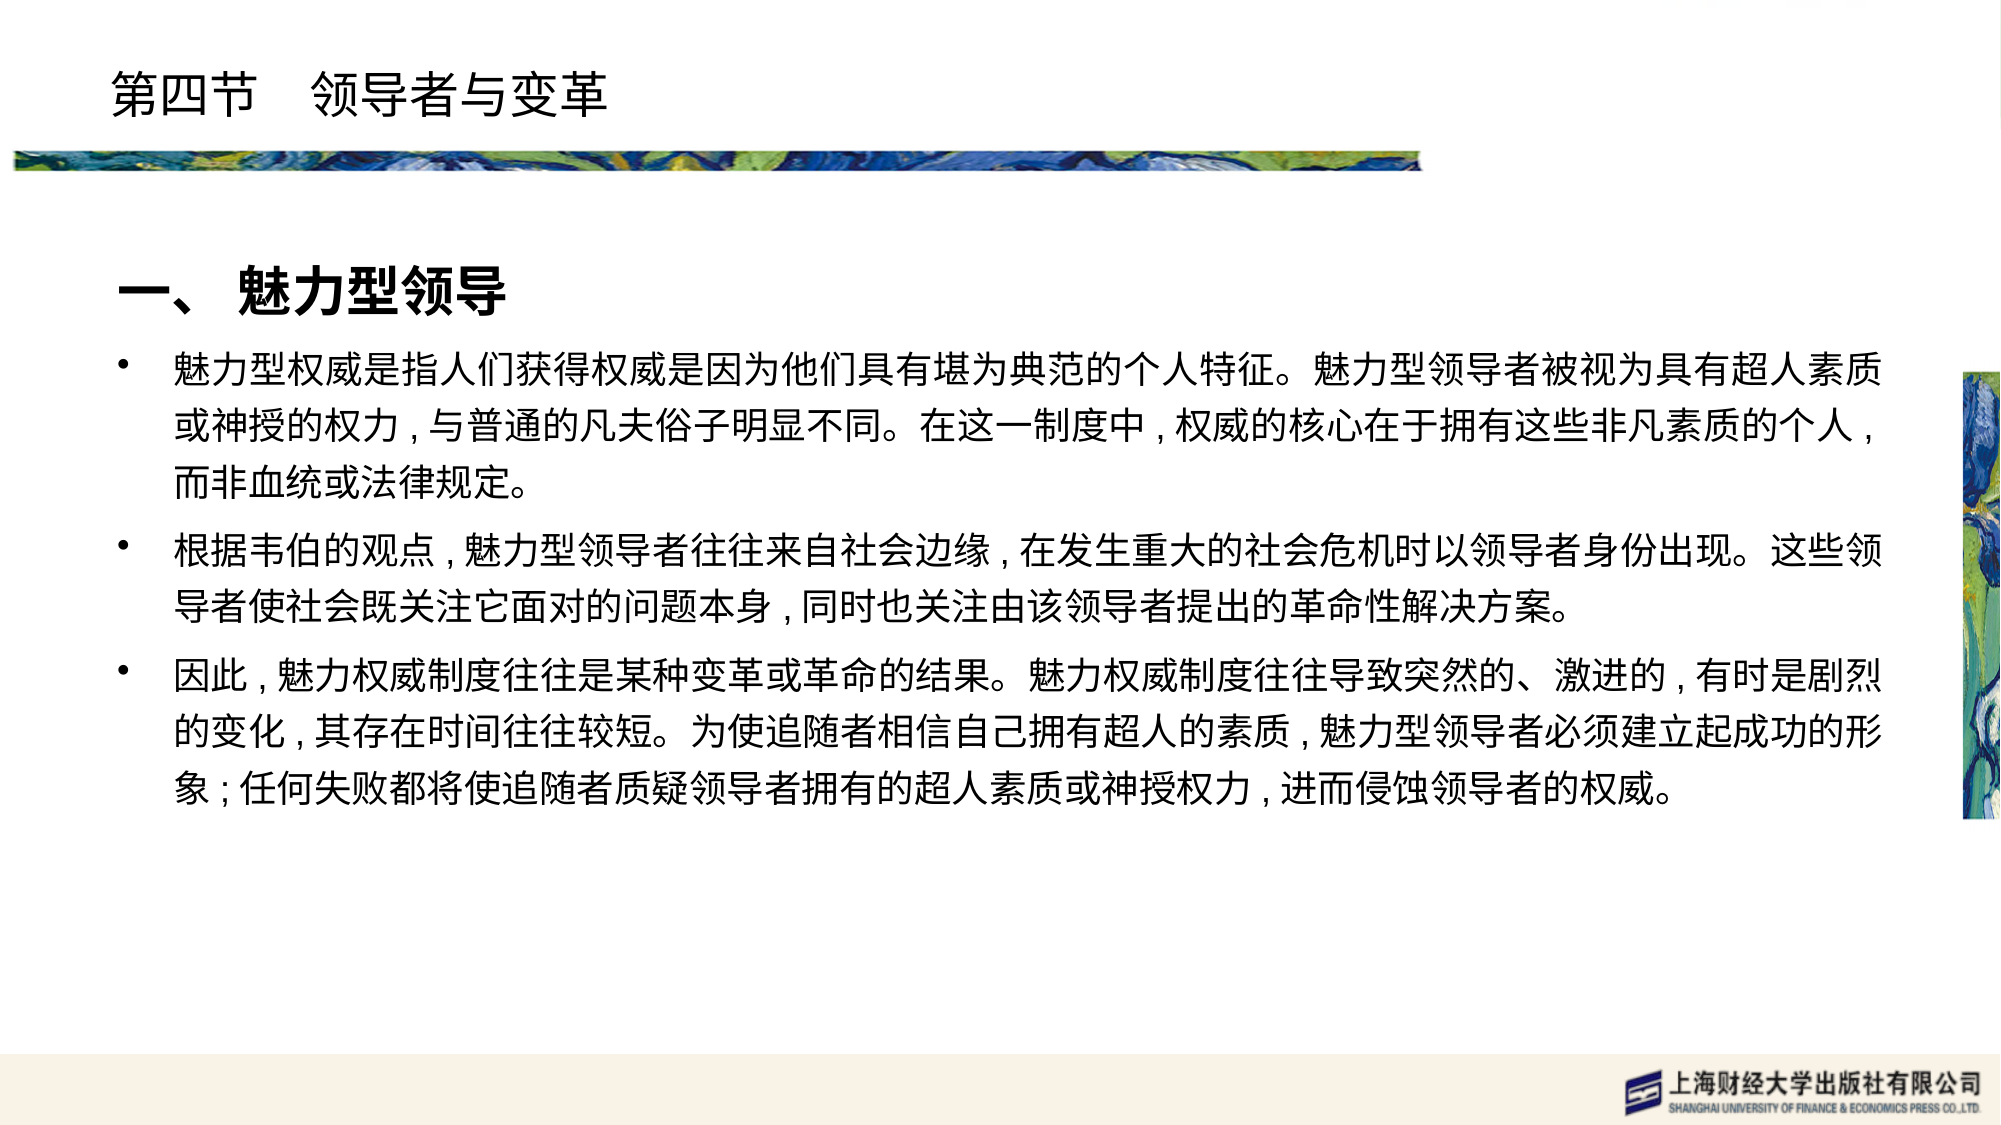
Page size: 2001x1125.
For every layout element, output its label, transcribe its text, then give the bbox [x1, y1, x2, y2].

title 第四节 领导者与变革 [94, 42, 1451, 146]
picture [0, 0, 2001, 1125]
list 一、 魅力型领导 魅力型权威是指人们获得权威是因为他们具有堪为典范的个人特征。魅力型领导者被视为具有超人素质或神授的权力,与普通的凡夫俗子明显不同。在这一制度中,权威的核心在于拥有这些非凡素质的个人,而非血统或法律规定。 根据韦伯的观点,魅力型领导者往往来自社会边缘,在发生重大的社会危机时以领导者身份出现。这些领导者使社会既关注它面对的问题本身,同时也关注由该领导者提出的革命性解决方案。 因此,魅力权威制度往往是某种变革或革命的结果。魅力权威制度往往导致突然的、激进的,有时是剧烈的变化,其存在时间往往较短。为使追随者相信自己拥有超人的素质,魅力型领导者必须建立起成功的形象;任何失败都将使追随者质疑领导者拥有的超人素质或神授权力,进而侵蚀领导者的权威。 [102, 233, 1898, 1032]
